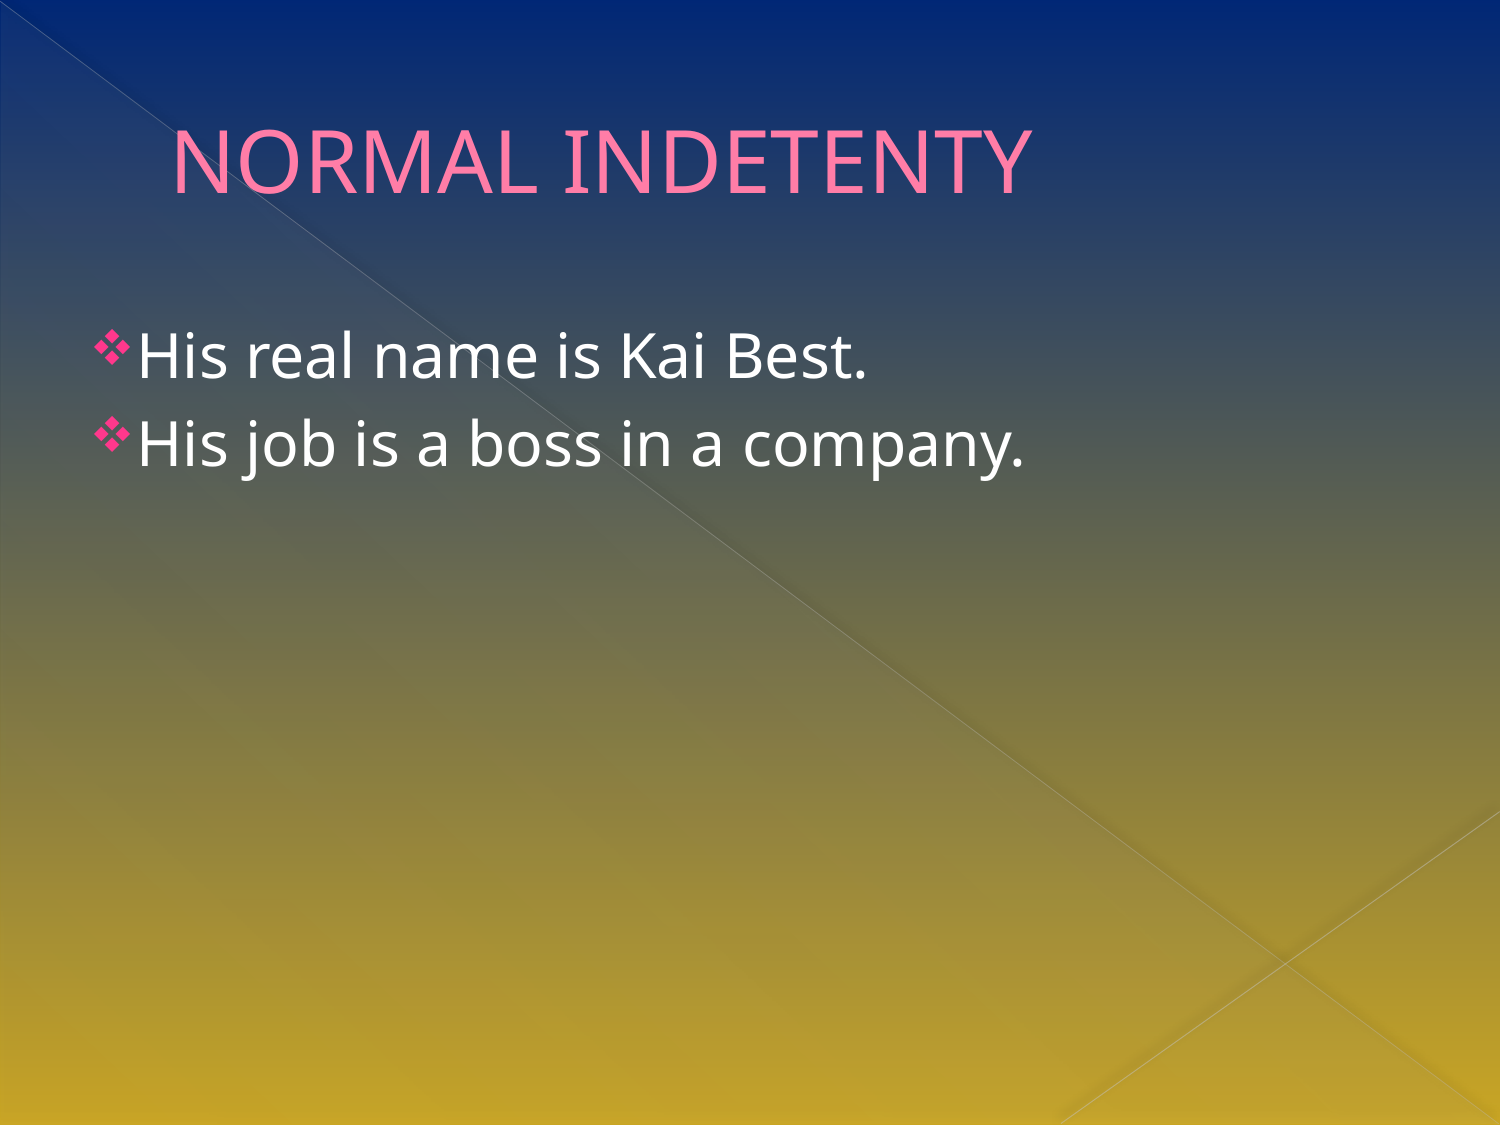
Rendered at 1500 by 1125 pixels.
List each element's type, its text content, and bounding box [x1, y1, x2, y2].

list His real name is Kai Best. His job is a boss in a company. [75, 308, 1425, 1059]
title NORMAL INDETENTY [75, 43, 1425, 274]
